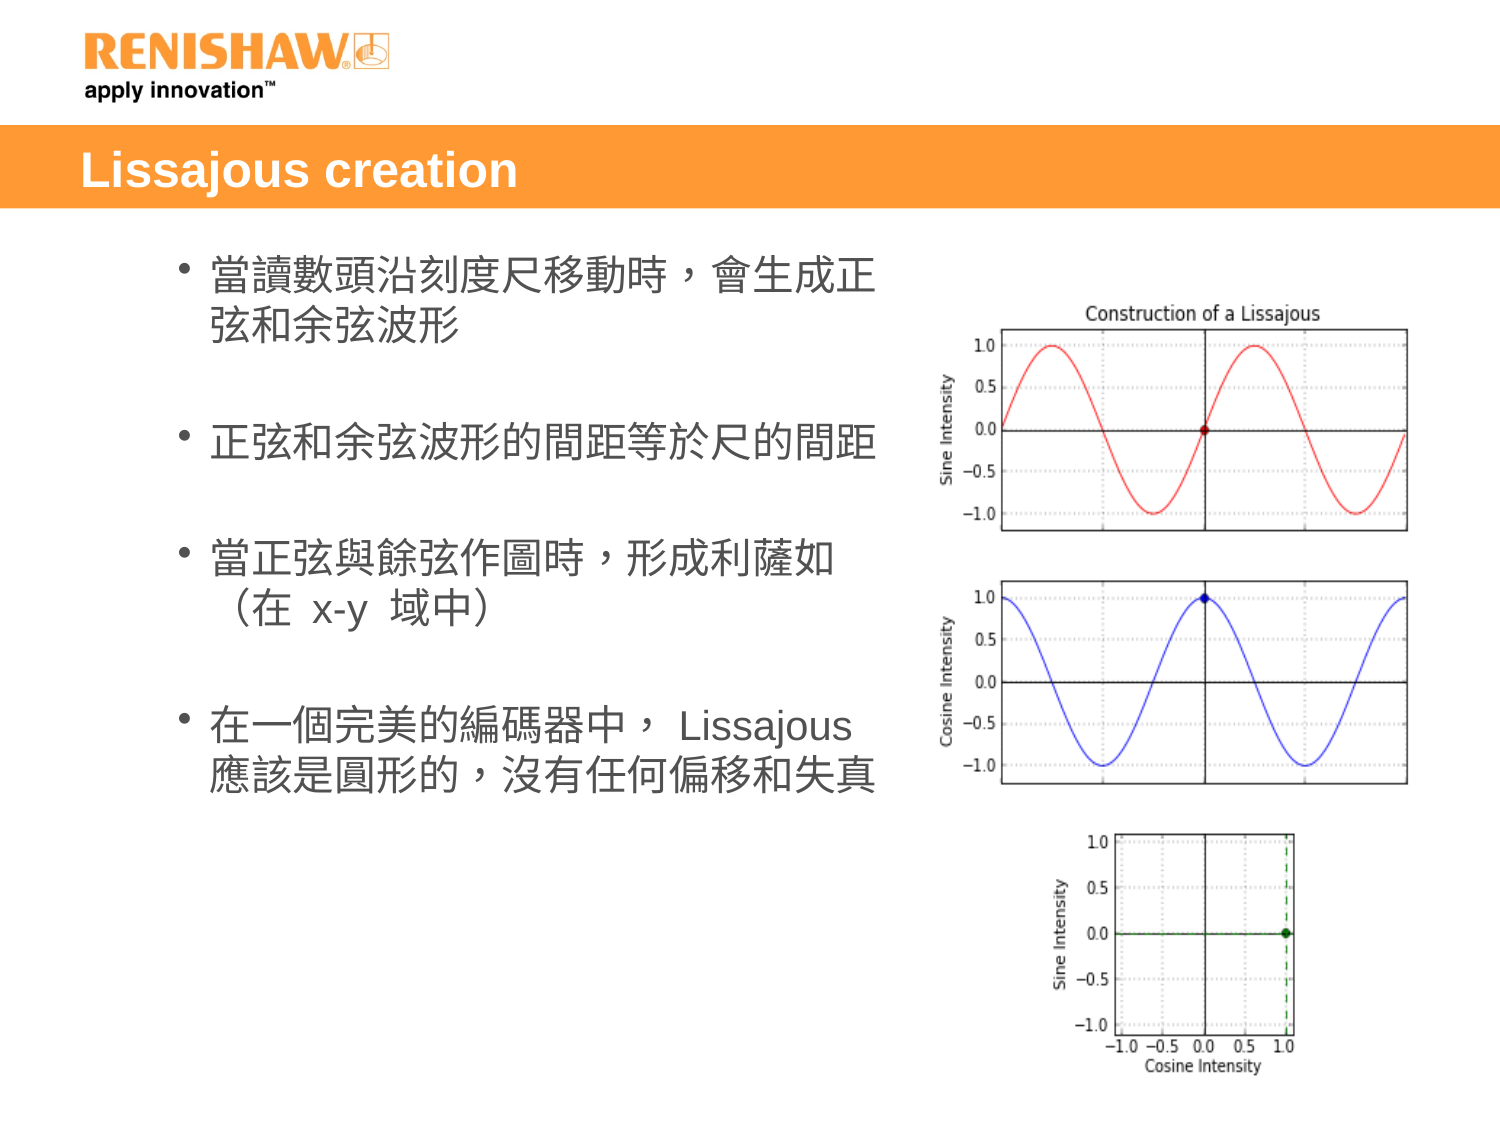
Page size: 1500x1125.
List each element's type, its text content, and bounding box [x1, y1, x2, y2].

picture [83, 30, 390, 104]
picture [936, 241, 1459, 1123]
list 當讀數頭沿刻度尺移動時，會生成正弦和余弦波形 正弦和余弦波形的間距等於尺的間距 當正弦與餘弦作圖時，形成利薩如（在 x-y 域中） 在一個完美的編碼器中，Lissajous 應該是圓形的，沒有任何偏移和失真 [162, 241, 907, 1125]
title Lissajous creation [64, 130, 1446, 204]
